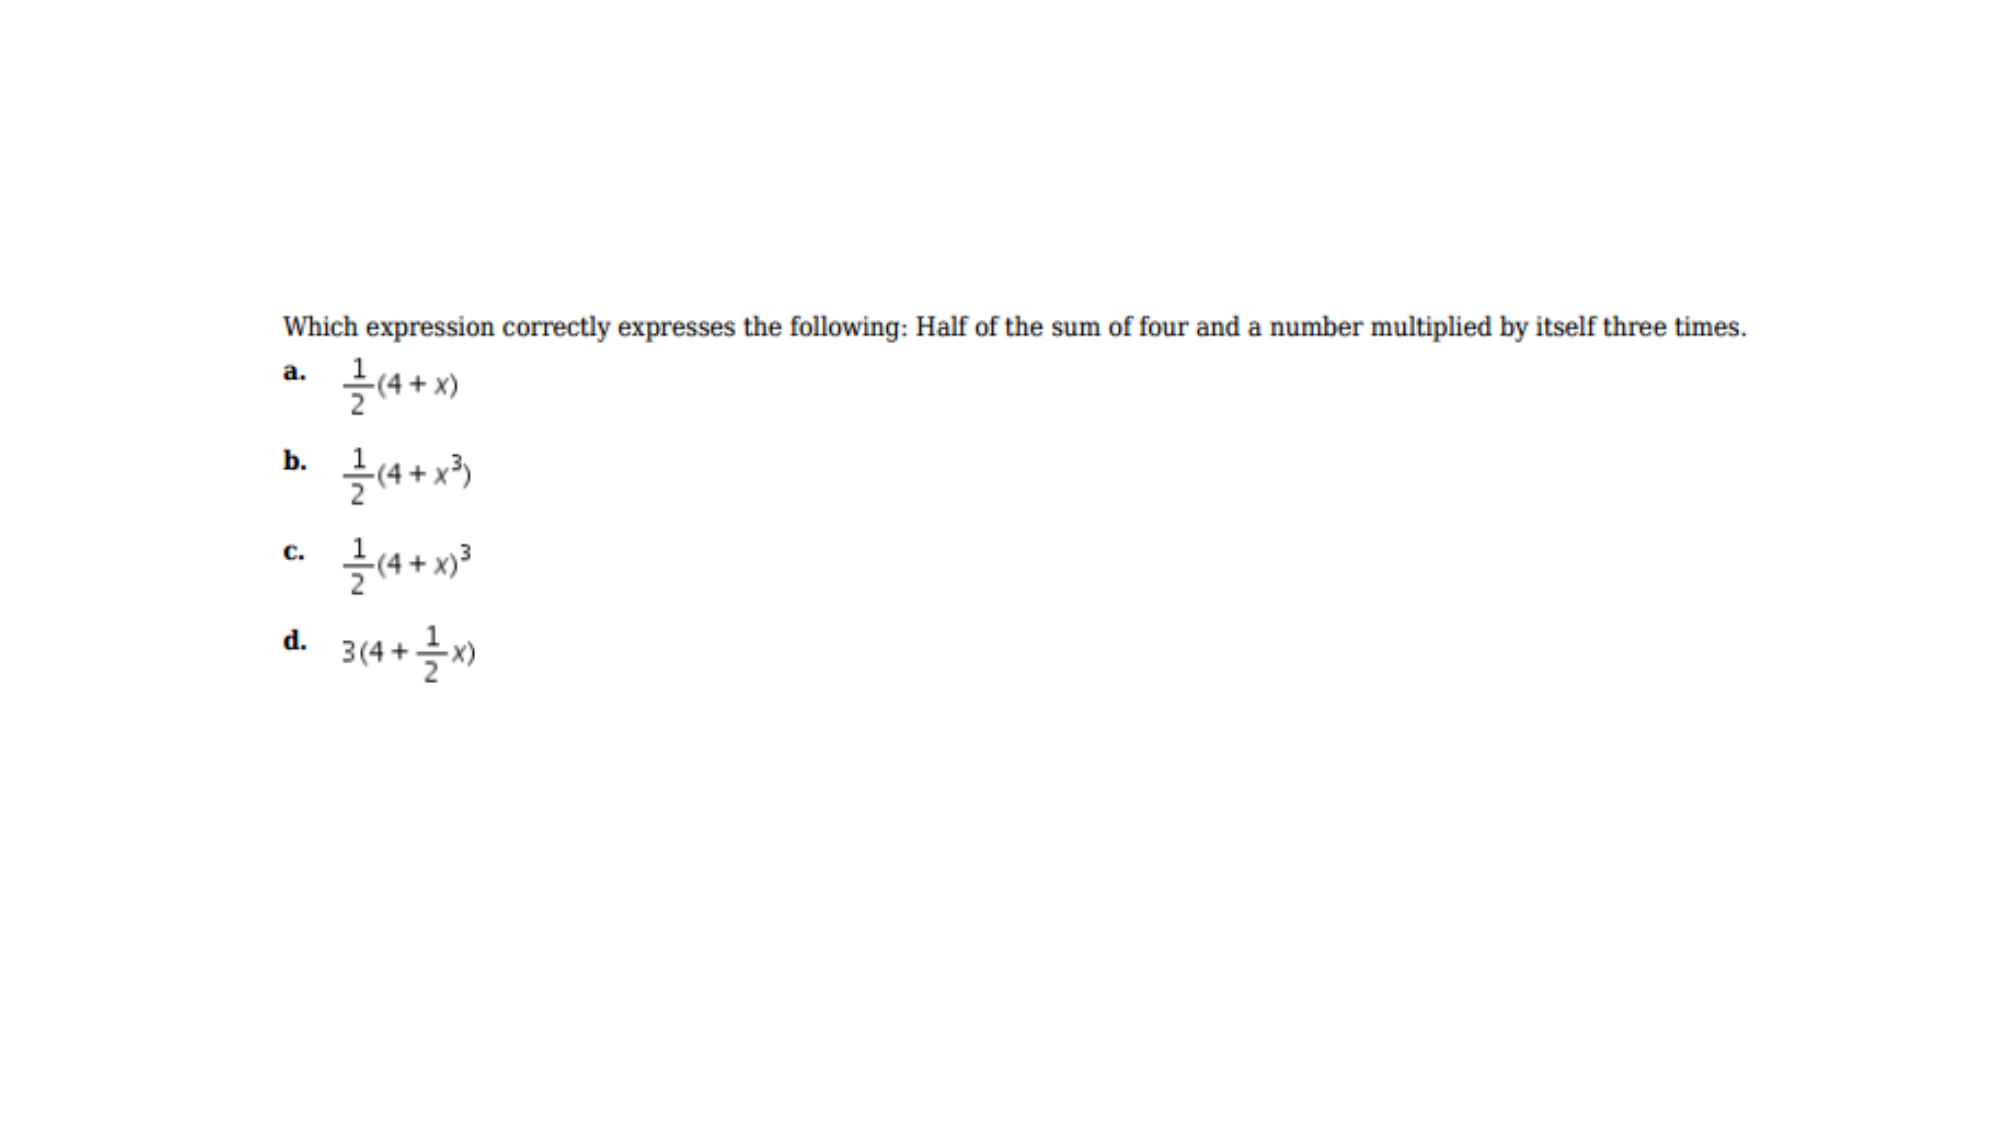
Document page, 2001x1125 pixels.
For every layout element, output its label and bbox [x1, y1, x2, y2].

list [266, 275, 1772, 740]
